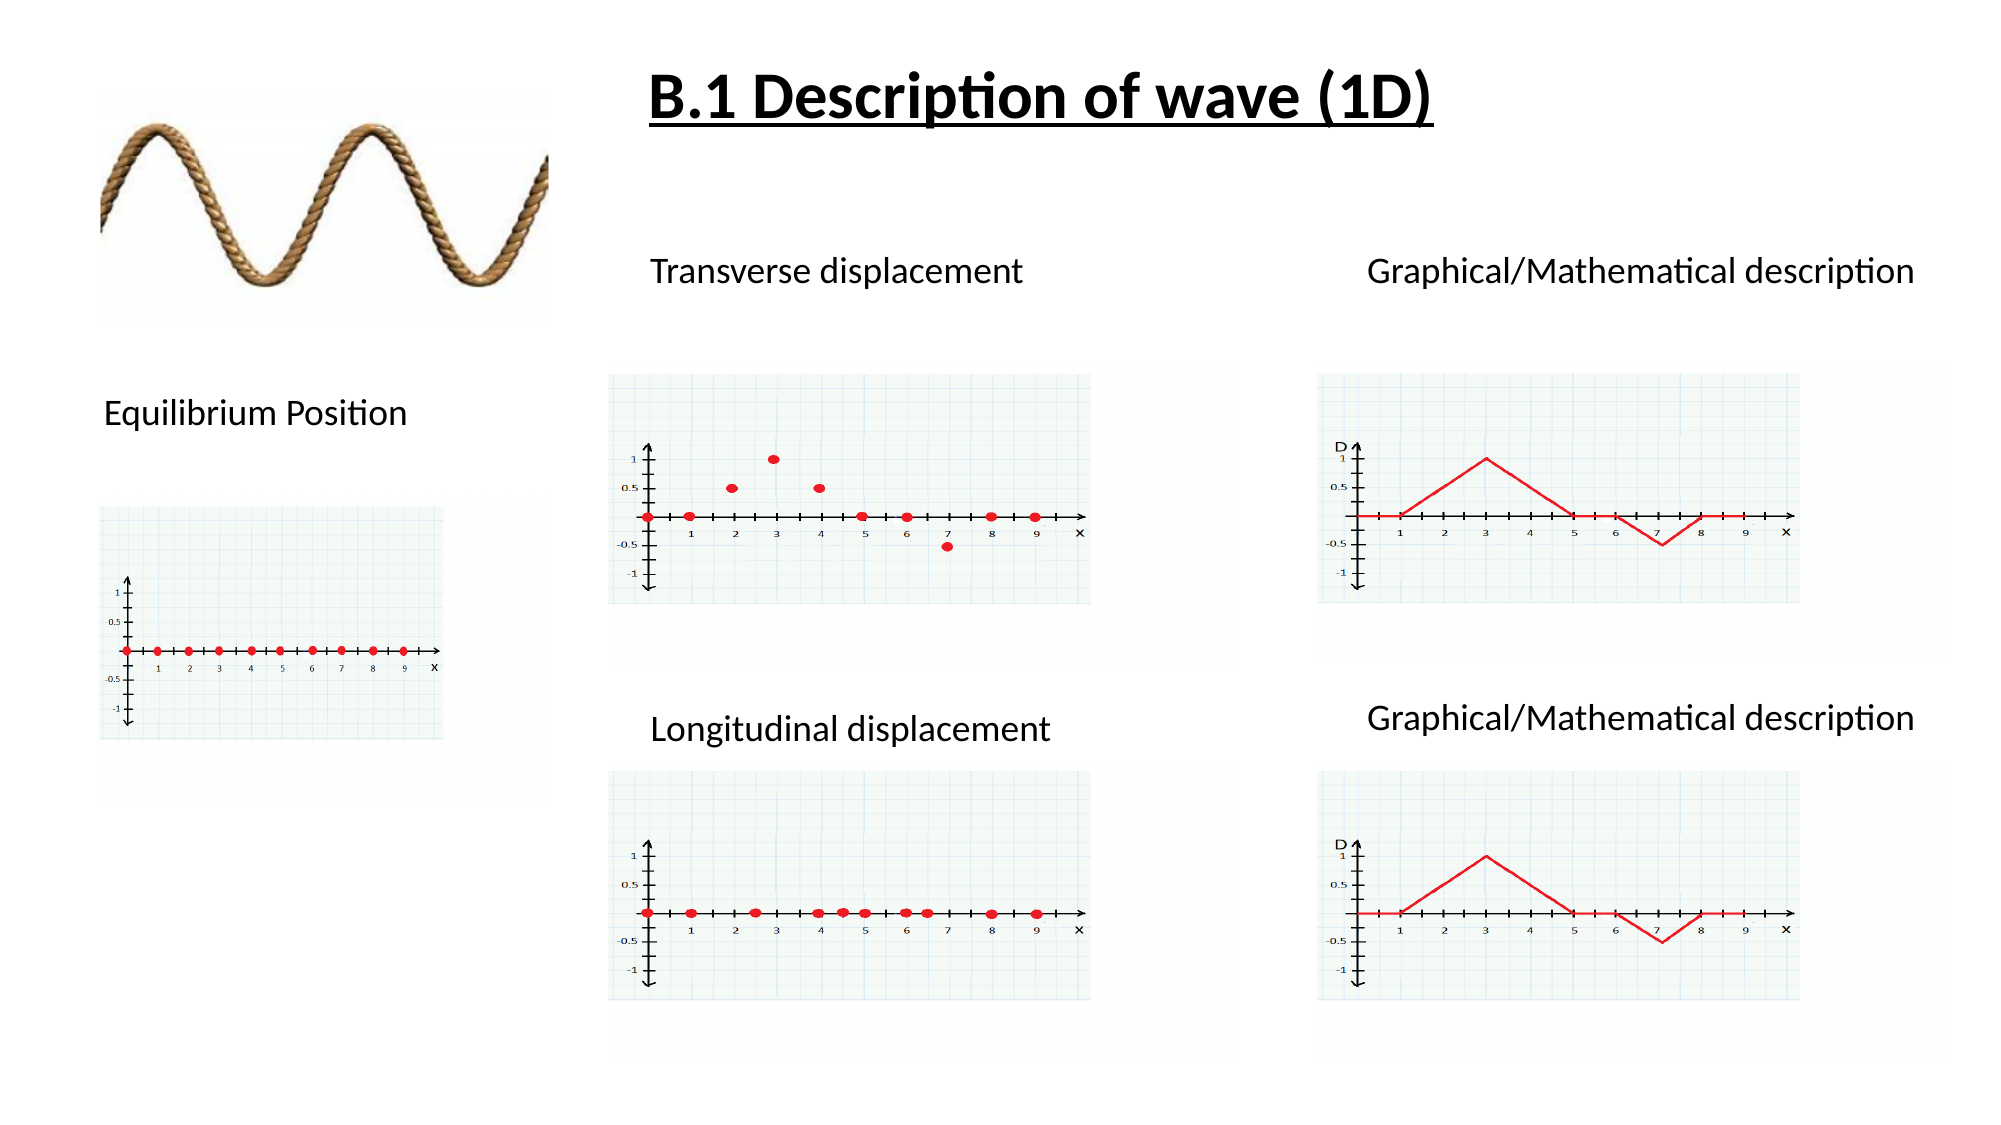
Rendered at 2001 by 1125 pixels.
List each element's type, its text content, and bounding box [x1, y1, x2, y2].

text_box Longitudinal displacement [635, 696, 1067, 757]
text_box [608, 361, 1239, 665]
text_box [1317, 758, 1948, 1061]
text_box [608, 758, 1239, 1061]
picture [88, 30, 560, 378]
text_box Transverse displacement [635, 238, 1040, 299]
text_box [99, 493, 549, 801]
text_box Equilibrium Position [88, 379, 494, 440]
text_box Graphical/Mathematical description [1352, 686, 1931, 746]
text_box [1317, 360, 1948, 664]
title B.1 Description of wave (1D) [560, 50, 1792, 141]
text_box Graphical/Mathematical description [1352, 238, 1931, 299]
